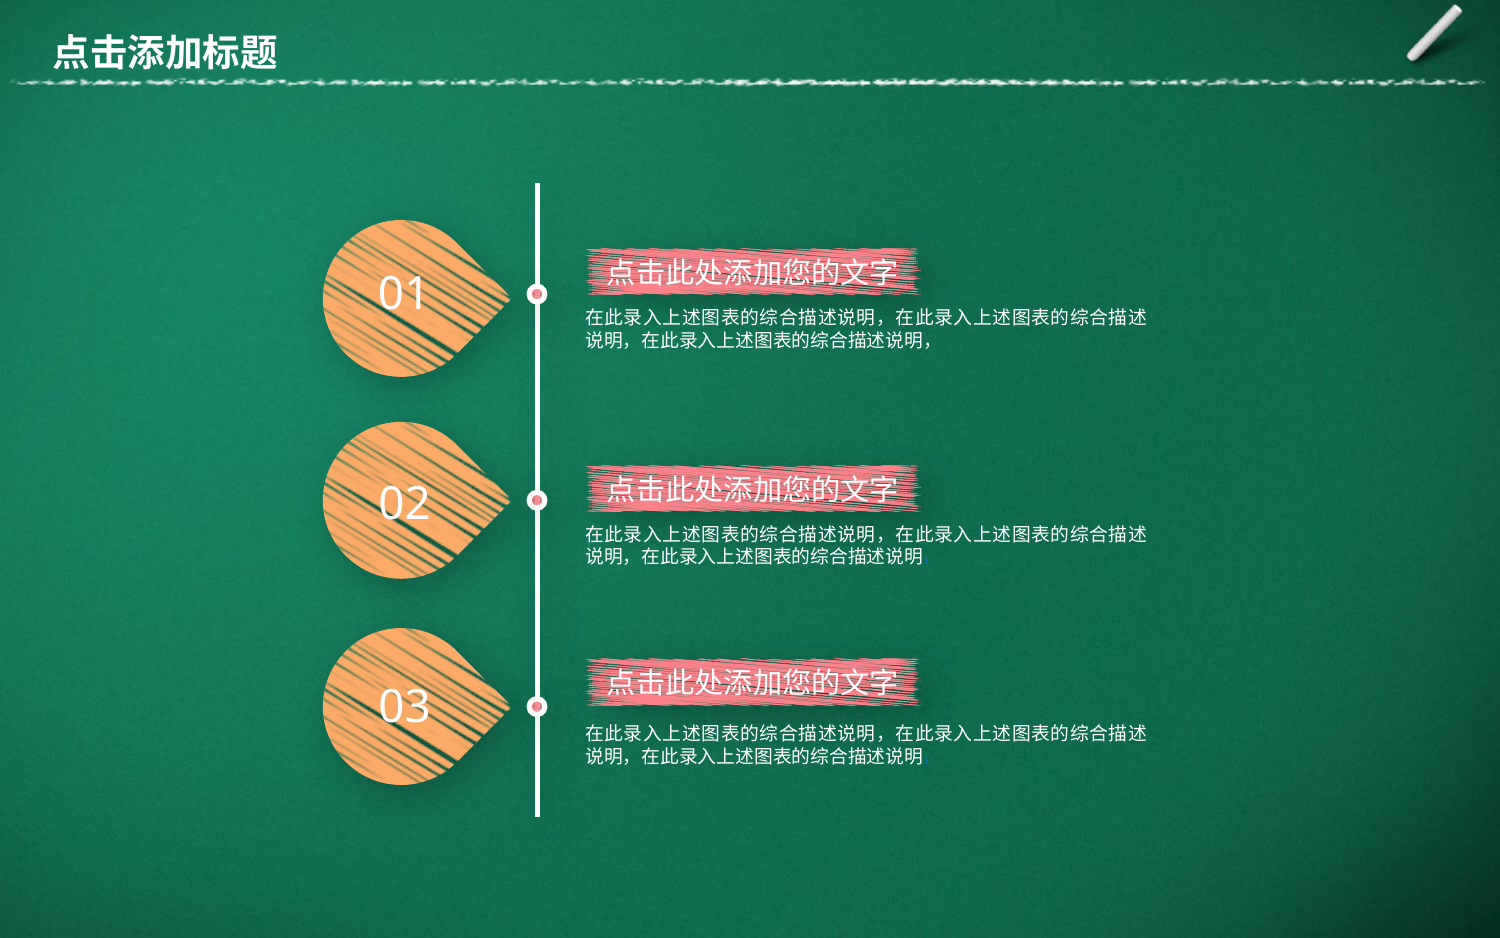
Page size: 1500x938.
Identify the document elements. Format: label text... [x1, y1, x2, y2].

text_box 在此录入上述图表的综合描述说明，在此录入上述图表的综合描述说明，在此录入上述图表的综合描述说明， [570, 298, 1162, 359]
text_box 点击添加标题 [37, 21, 293, 53]
picture [0, 0, 1500, 938]
text_box 在此录入上述图表的综合描述说明，在此录入上述图表的综合描述说明，在此录入上述图表的综合描述说明， [570, 714, 1162, 775]
text_box 点击此处添加您的文字 [583, 657, 923, 707]
text_box 点击此处添加您的文字 [583, 463, 923, 514]
text_box 在此录入上述图表的综合描述说明，在此录入上述图表的综合描述说明，在此录入上述图表的综合描述说明， [570, 515, 1162, 575]
text_box 点击此处添加您的文字 [583, 247, 923, 297]
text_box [528, 182, 546, 818]
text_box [322, 219, 480, 786]
